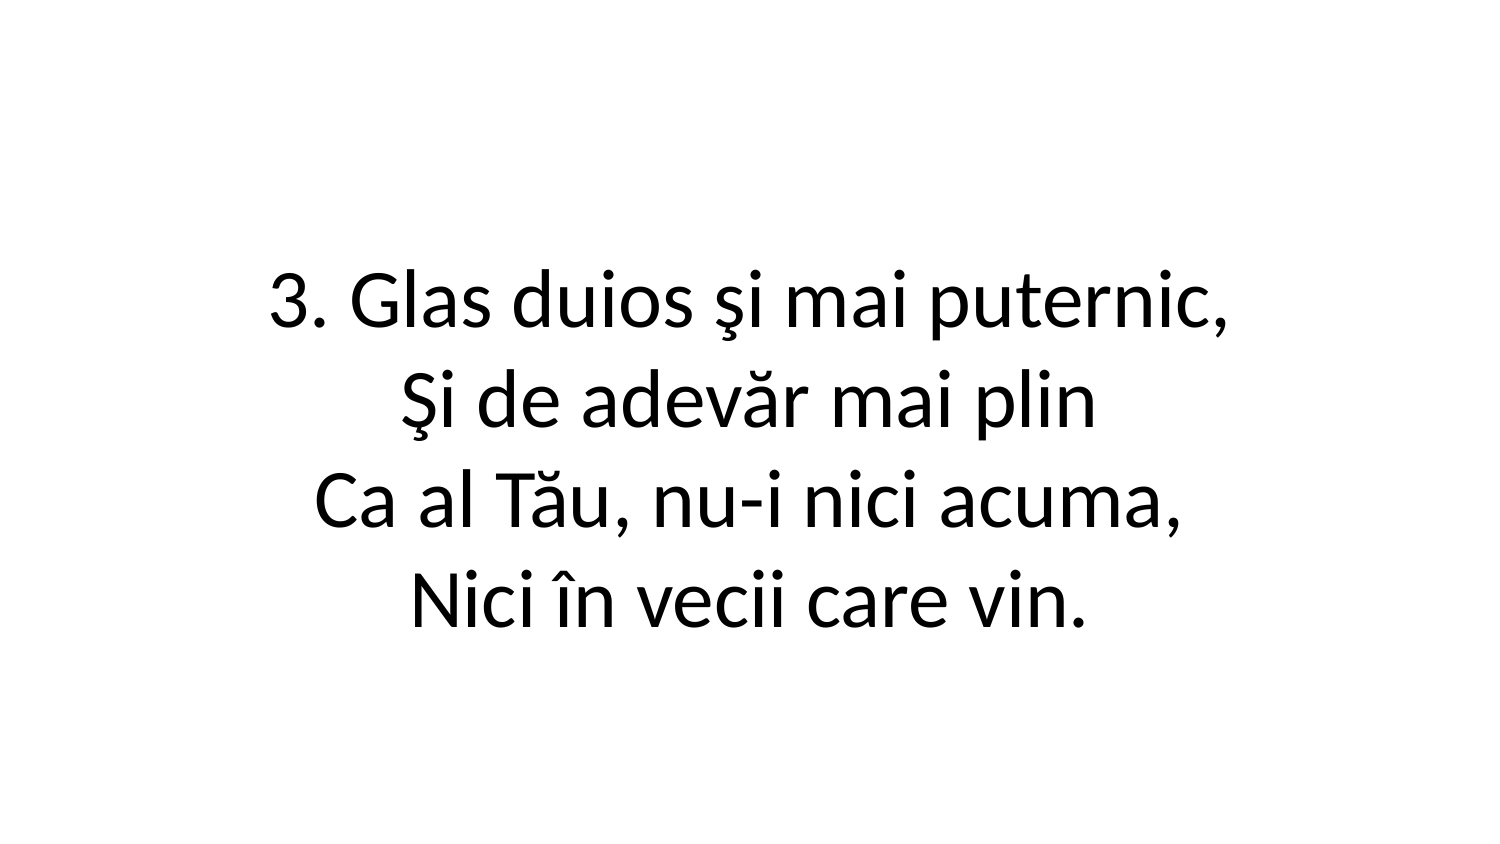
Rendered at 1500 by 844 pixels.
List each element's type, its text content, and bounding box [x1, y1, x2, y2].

text_box 3. Glas duios şi mai puternic, Şi de adevăr mai plin Ca al Tău, nu-i nici acuma, Nici în vecii care vin. [252, 192, 1248, 652]
